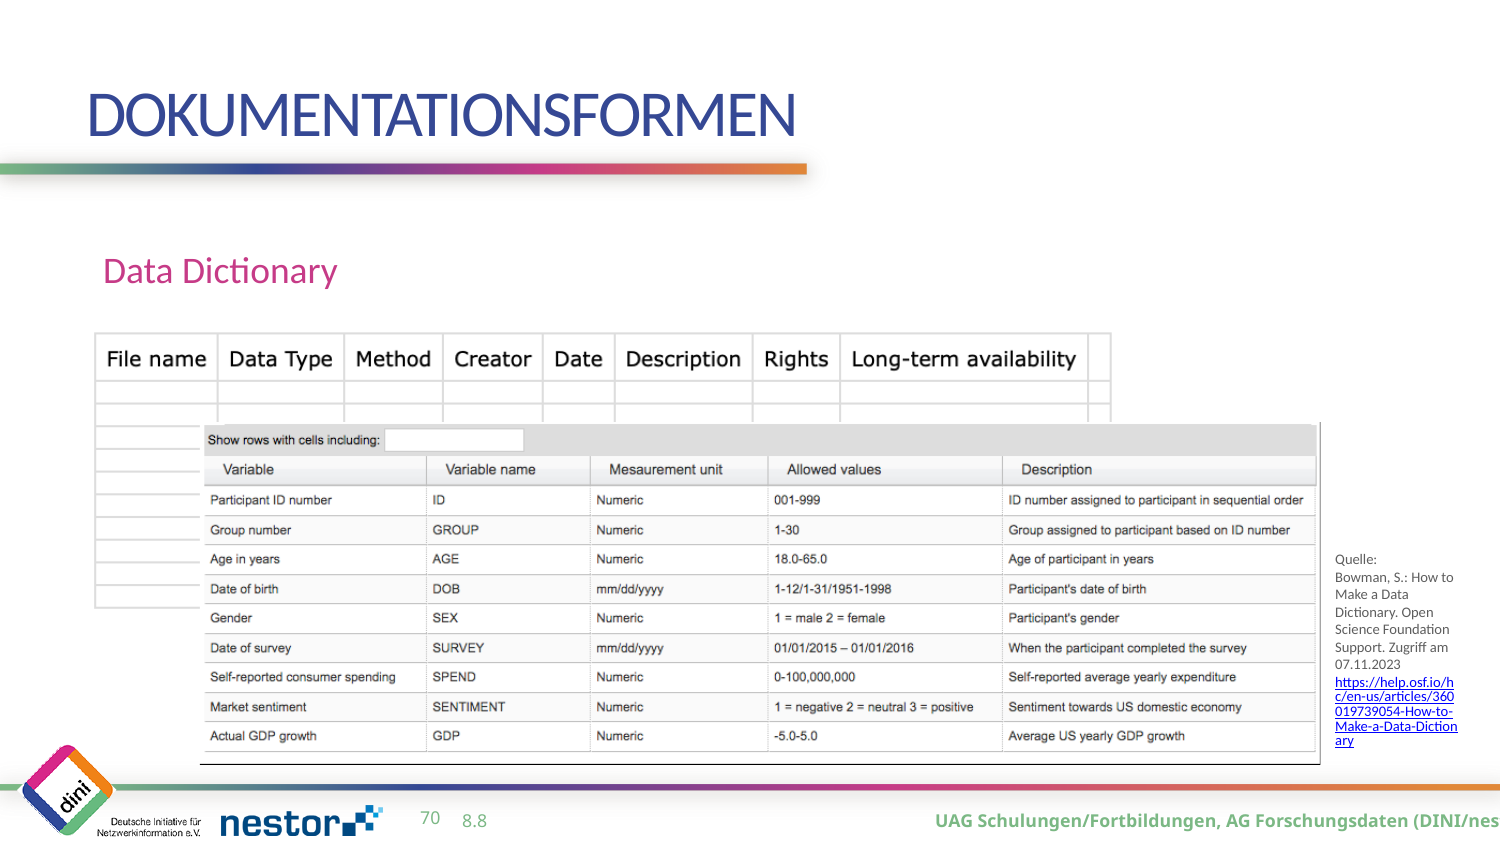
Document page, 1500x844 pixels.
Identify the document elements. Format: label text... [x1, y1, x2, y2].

title Dokumentationsformen [77, 61, 1423, 158]
text_box Quelle: Bowman, S.: How to Make a Data Dictionary. Open Science Foundation Support. Zugriff am 07.11.2023 https://help.osf.io/hc/en-us/articles/360019739054-How-to-Make-a-Data-Dictionary [1324, 542, 1474, 698]
slide_number 69 [406, 801, 454, 841]
picture [1280, 819, 1289, 825]
picture [0, 138, 837, 204]
picture [0, 320, 1500, 844]
list Data Dictionary [88, 238, 1432, 301]
picture [1423, 817, 1428, 825]
text_box 8.8 [433, 801, 502, 838]
